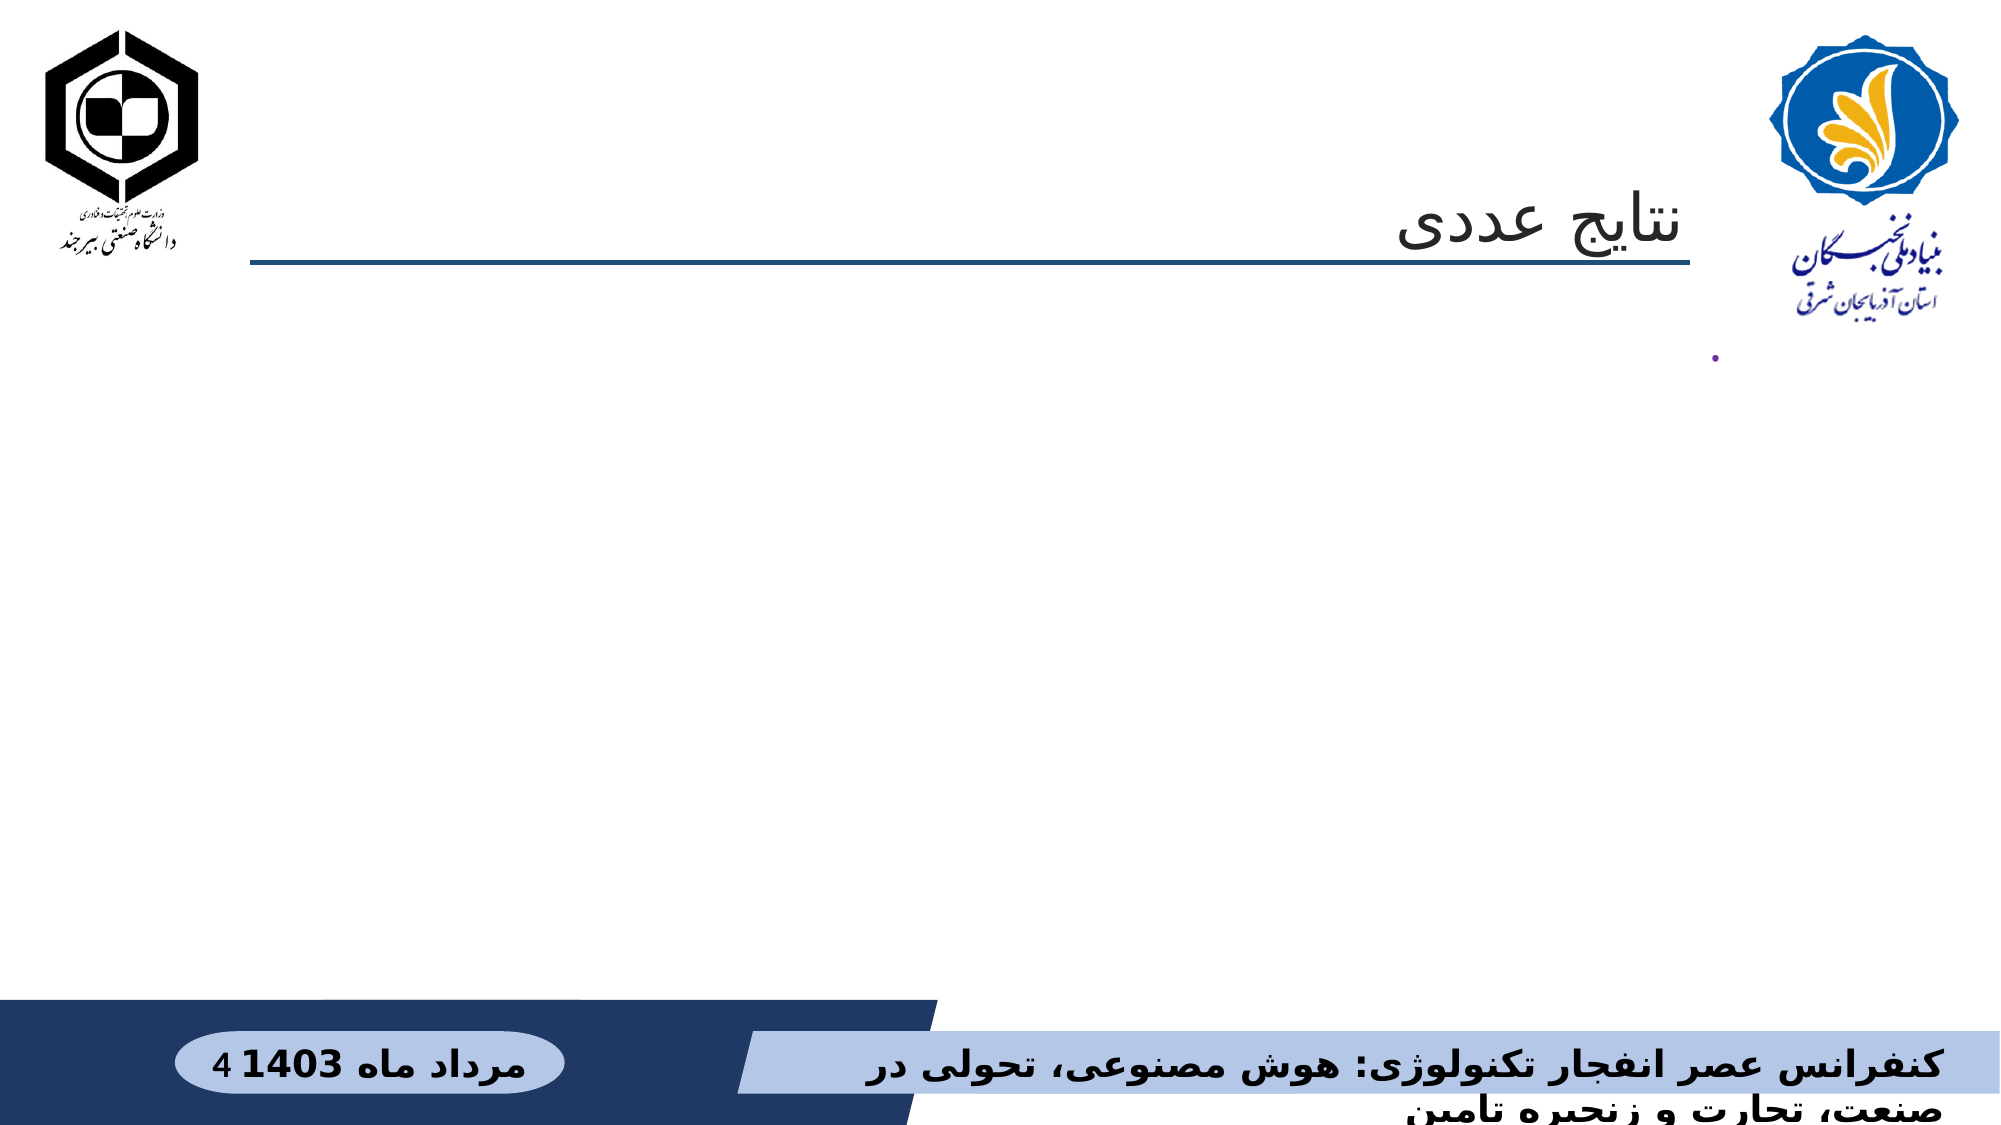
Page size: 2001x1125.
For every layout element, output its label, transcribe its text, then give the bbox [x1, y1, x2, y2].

text_box کنفرانس عصر انفجار تکنولوژی: هوش مصنوعی، تحولی در صنعت، تجارت و زنجیره تامین [938, 1094, 1960, 1125]
text_box نتایج عددی [200, 24, 1700, 263]
text_box . [87, 310, 1738, 971]
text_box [737, 1031, 2000, 1094]
picture [41, 28, 200, 257]
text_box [1737, 28, 1987, 330]
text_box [0, 999, 938, 1125]
